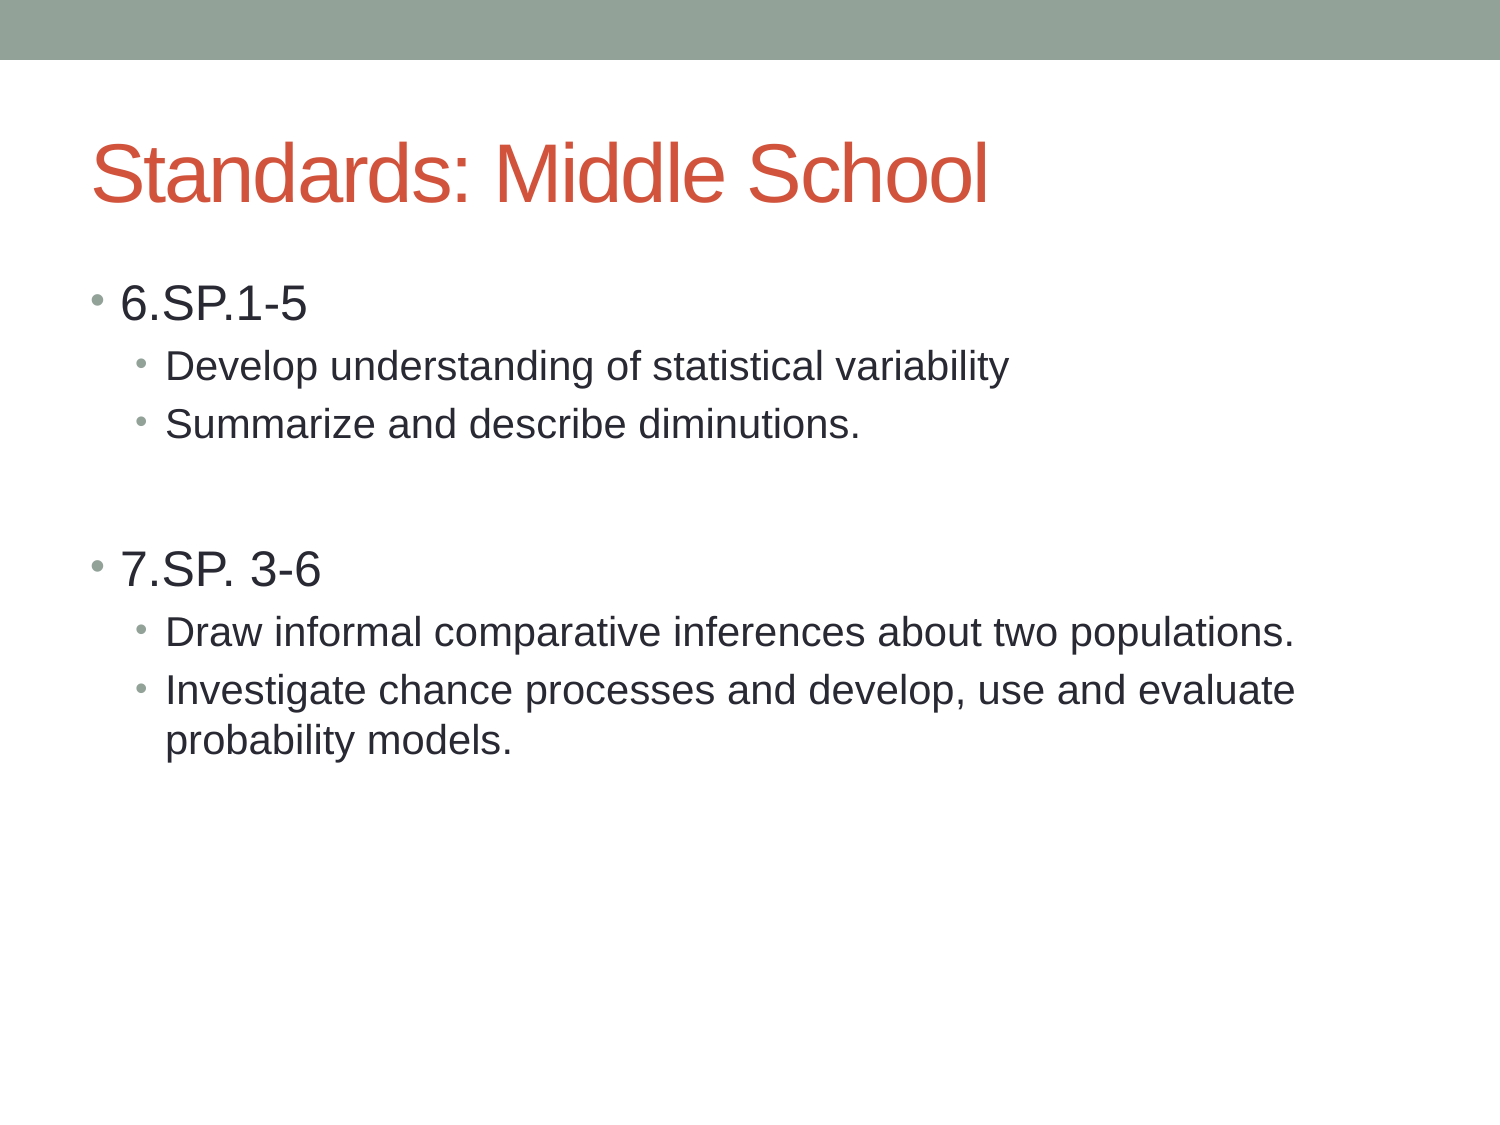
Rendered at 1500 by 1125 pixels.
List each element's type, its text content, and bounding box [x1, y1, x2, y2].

title Standards: Middle School [75, 87, 1425, 250]
list 6.SP.1-5 Develop understanding of statistical variability Summarize and describe diminutions. 7.SP. 3-6 Draw informal comparative inferences about two populations. Investigate chance processes and develop, use and evaluate probability models. [75, 262, 1425, 1063]
